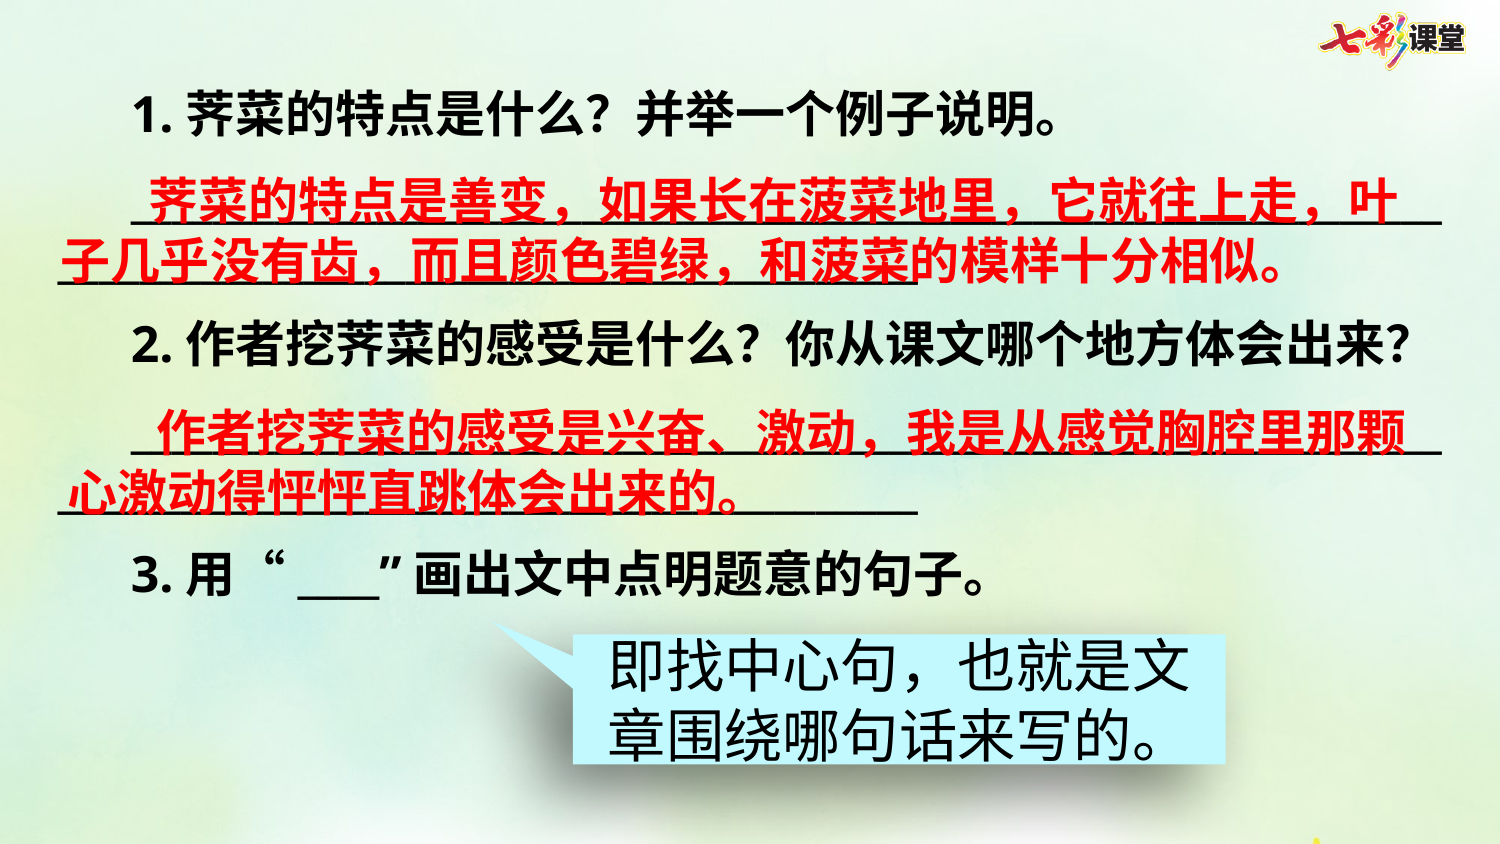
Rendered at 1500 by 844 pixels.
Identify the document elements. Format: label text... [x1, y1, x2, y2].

text_box 即找中心句，也就是文章围绕哪句话来写的。 [490, 619, 1228, 767]
text_box 1.荠菜的特点是什么？并举一个例子说明。 __________________________________________________________________________________________________________ 2.作者挖荠菜的感受是什么？你从课文哪个地方体会出来？ __________________________________________________________________________________________________________ 3.用“____”画出文中点明题意的句子。 [42, 74, 1460, 610]
text_box 作者挖荠菜的感受是兴奋、激动，我是从感觉胸腔里那颗心激动得怦怦直跳体会出来的。 [53, 393, 1444, 529]
text_box 荠菜的特点是善变，如果长在菠菜地里，它就往上走，叶子几乎没有齿，而且颜色碧绿，和菠菜的模样十分相似。 [45, 161, 1444, 297]
picture [0, 0, 1500, 844]
